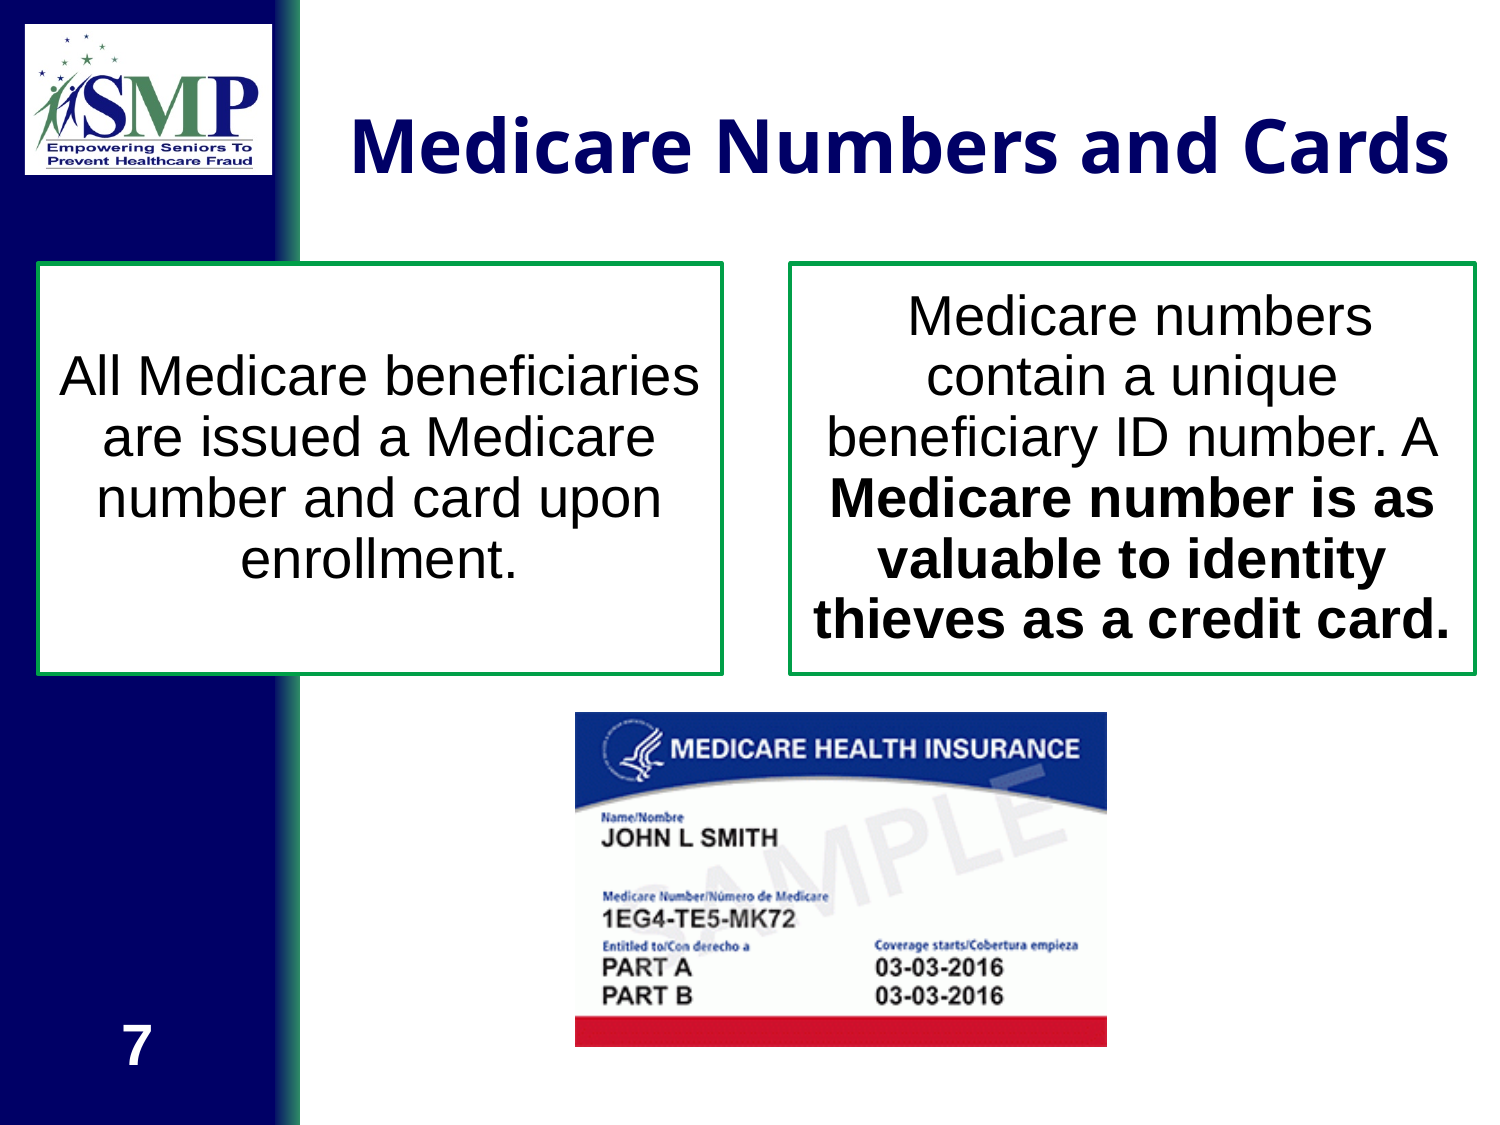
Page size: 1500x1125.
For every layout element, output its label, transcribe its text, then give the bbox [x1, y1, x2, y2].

slide_number 7 [0, 999, 276, 1076]
title Medicare Numbers and Cards [300, 62, 1500, 225]
picture [574, 712, 1108, 1047]
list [37, 249, 1476, 688]
picture [24, 24, 273, 175]
